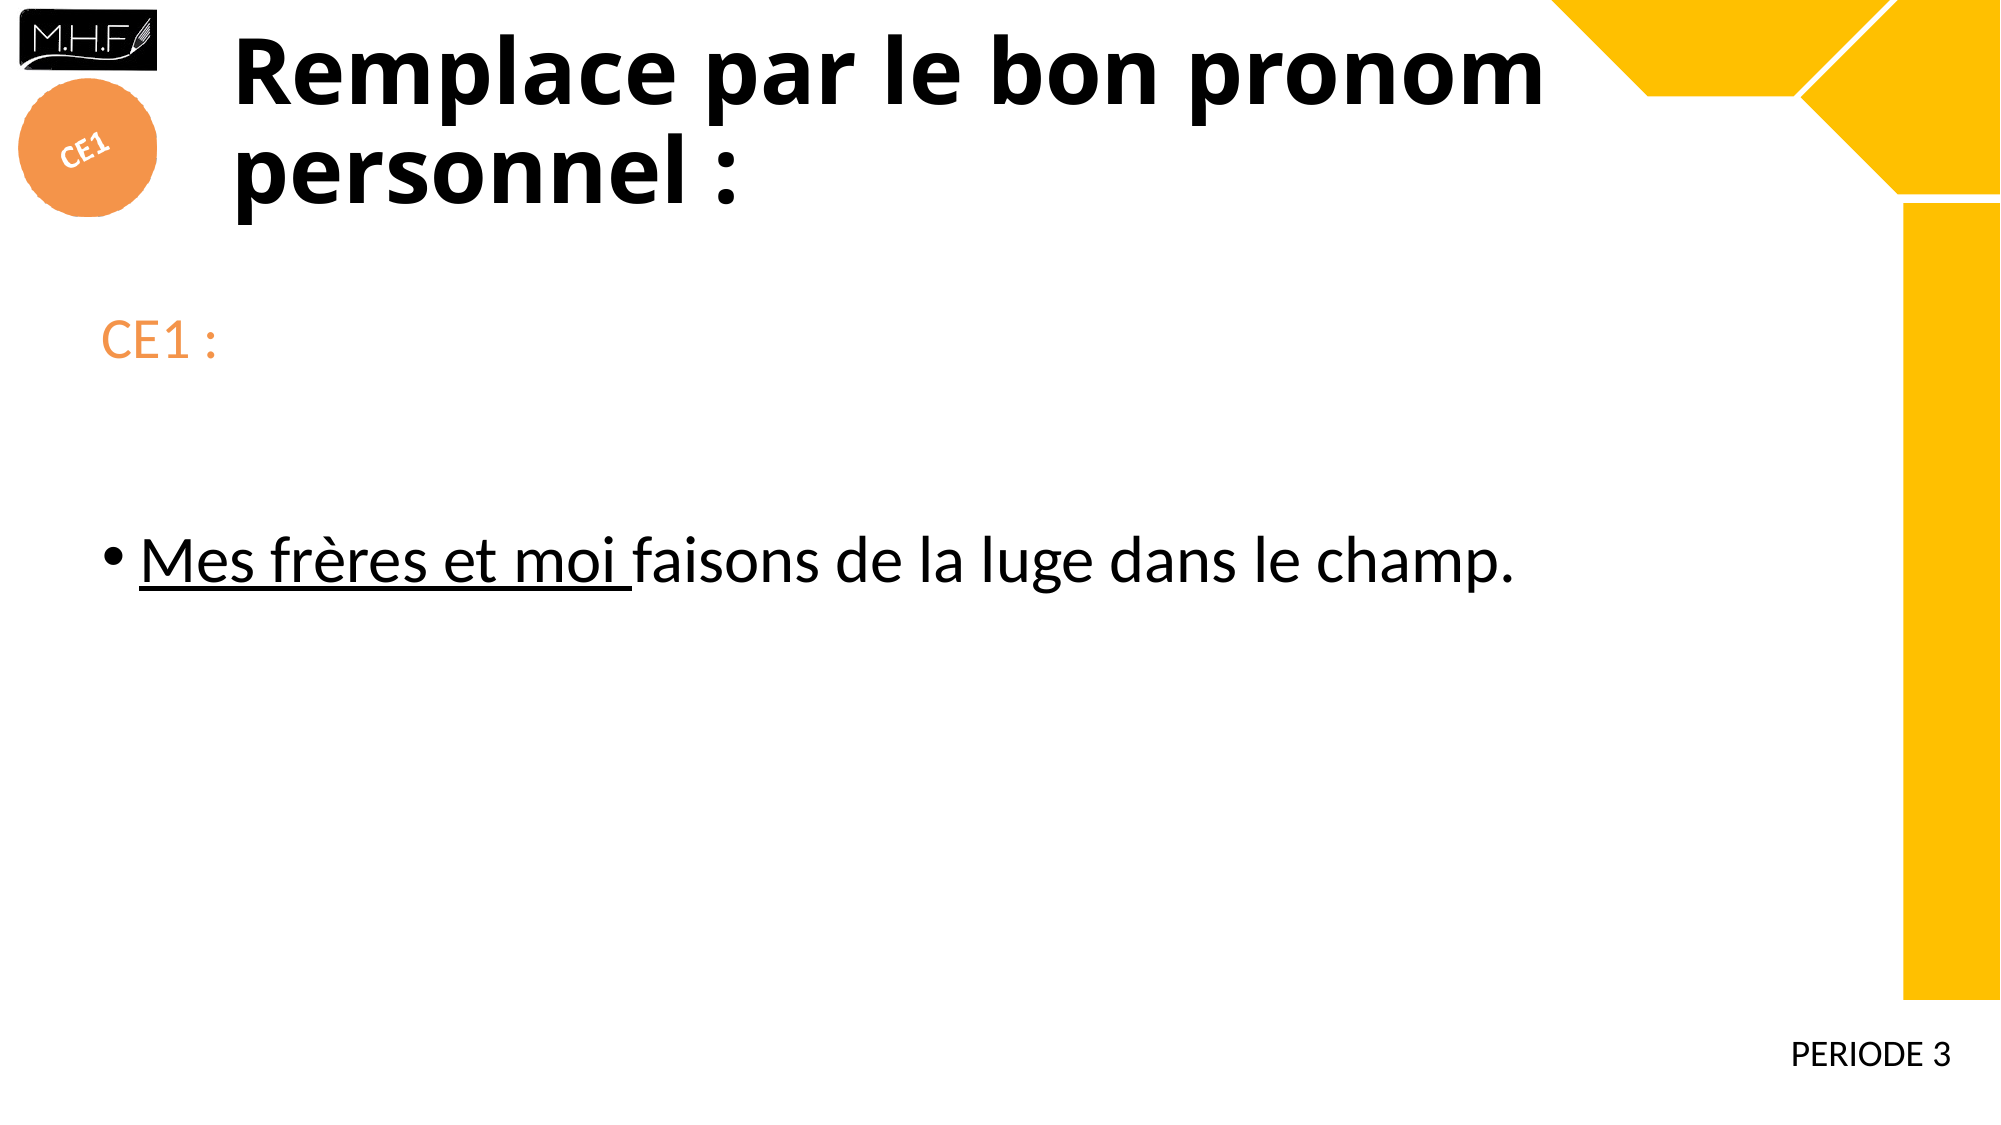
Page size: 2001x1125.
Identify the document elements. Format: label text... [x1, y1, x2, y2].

list CE1 : Mes frères et moi faisons de la luge dans le champ. [86, 300, 1606, 1015]
text_box [1799, 0, 2000, 196]
title Remplace par le bon pronom personnel : [216, 15, 1763, 233]
picture [18, 78, 157, 218]
text_box [1549, 0, 1892, 98]
text_box [1902, 202, 2000, 1001]
text_box PERIODE 3 [1362, 1021, 1967, 1125]
picture [16, 7, 157, 74]
